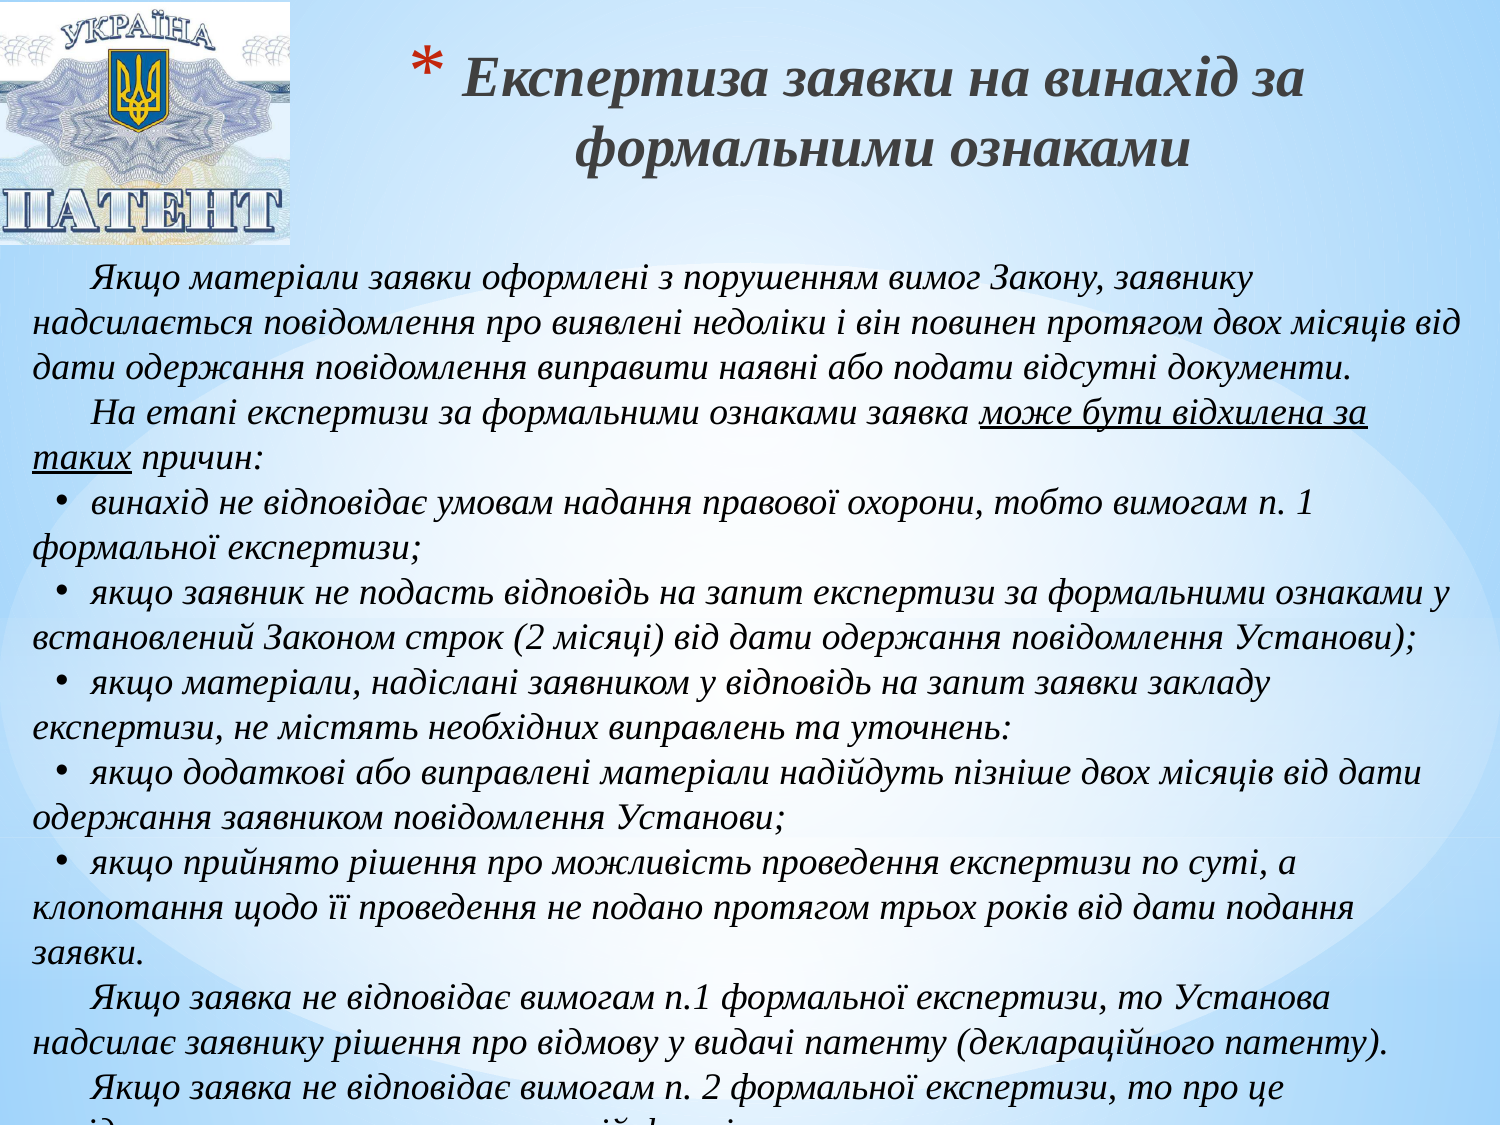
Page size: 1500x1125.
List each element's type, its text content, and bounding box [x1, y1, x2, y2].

picture [0, 2, 290, 245]
text_box Експертиза заявки на винахід за формальними ознаками [295, 30, 1427, 171]
text_box Якщо матеріали заявки оформлені з порушенням вимог Закону, заявнику надсилається повідомлення про виявлені недоліки і він повинен протягом двох місяців від дати одержання повідомлення виправити наявні або подати відсутні документи. На етапі експертизи за формальними ознаками заявка може бути відхилена за таких причин: винахід не відповідає умовам надання правової охорони, тобто вимогам п. 1 формальної експертизи; якщо заявник не подасть відповідь на запит експертизи за формальними ознаками у встановлений Законом строк (2 місяці) від дати одержання повідомлення Установи); якщо матеріали, надіслані заявником у відповідь на запит заявки закладу експертизи, не містять необхідних виправлень та уточнень: якщо додаткові або виправлені матеріали надійдуть пізніше двох місяців від дати одержання заявником повідомлення Установи; якщо прийнято рішення про можливість проведення експертизи по суті, а клопотання щодо її проведення не подано протягом трьох років від дати подання заявки. Якщо заявка не відповідає вимогам п.1 формальної експертизи, то Установа надсилає заявнику рішення про відмову у видачі патенту (деклараційного патенту). Якщо заявка не відповідає вимогам п. 2 формальної експертизи, то про це повідомляється заявнику у письмовій формі. [17, 244, 1483, 1125]
